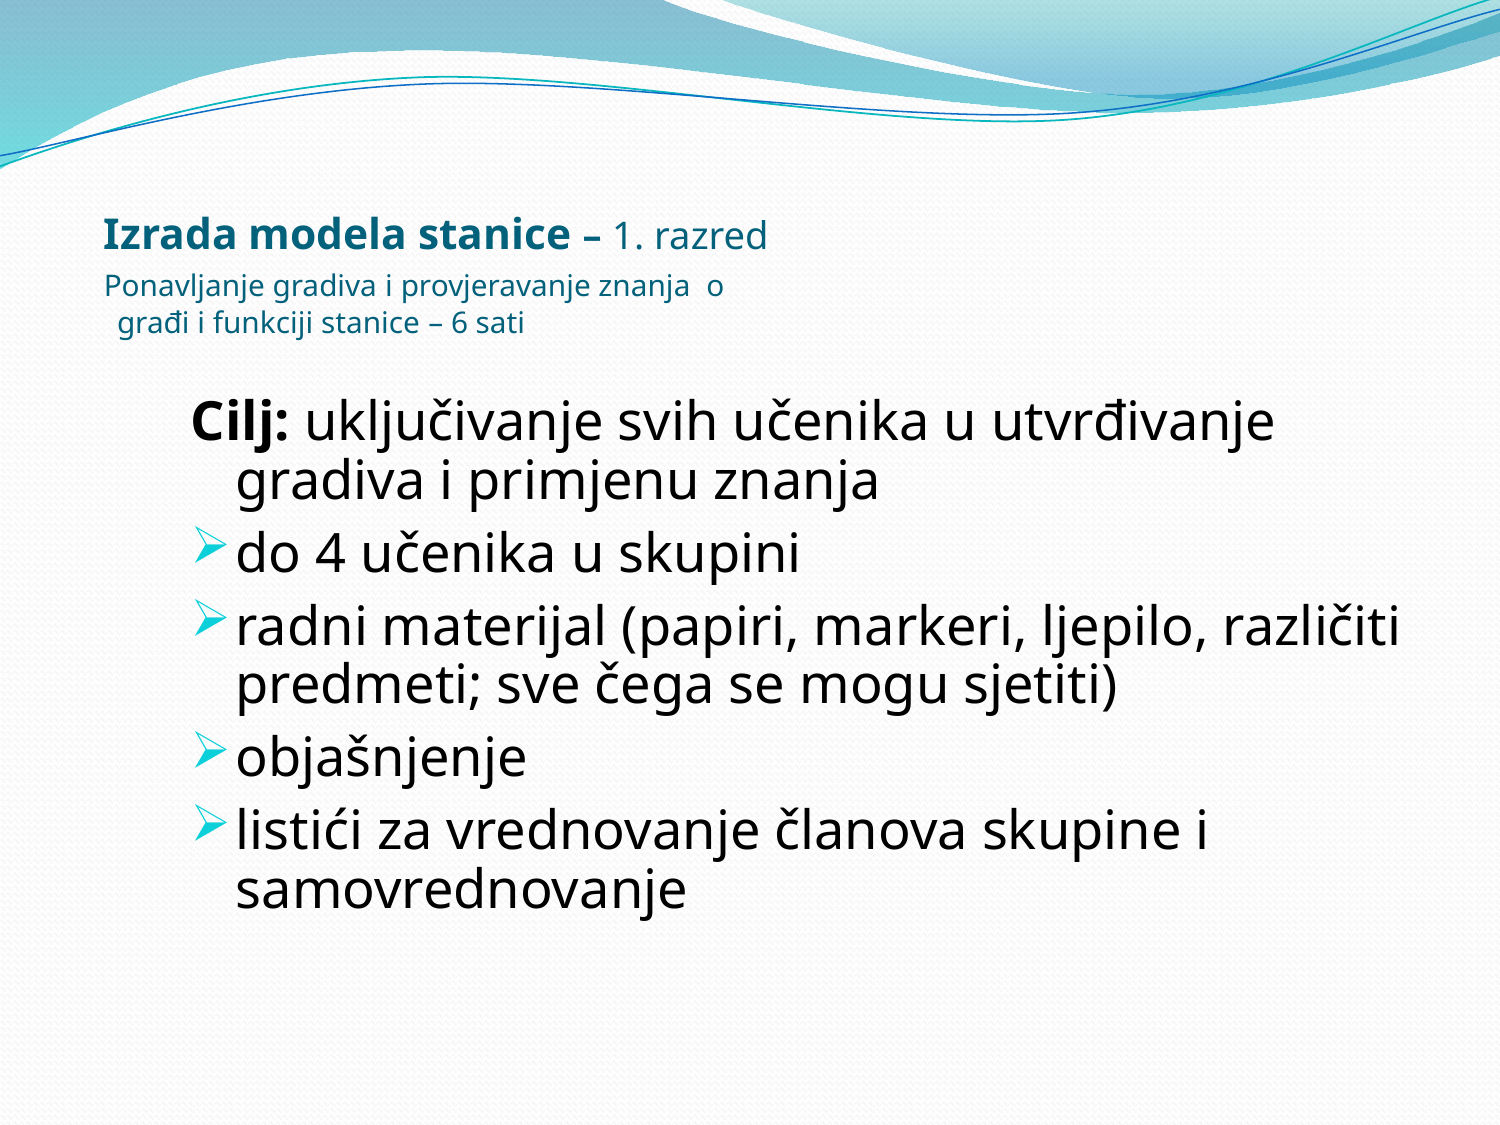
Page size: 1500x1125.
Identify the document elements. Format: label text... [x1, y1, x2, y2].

title Izrada modela stanice – 1. razred Ponavljanje gradiva i provjeravanje znanja o građi i funkciji stanice – 6 sati [93, 152, 1500, 340]
list Cilj: uključivanje svih učenika u utvrđivanje gradiva i primjenu znanja do 4 učenika u skupini radni materijal (papiri, markeri, ljepilo, različiti predmeti; sve čega se mogu sjetiti) objašnjenje listići za vrednovanje članova skupine i samovrednovanje [175, 386, 1451, 1062]
